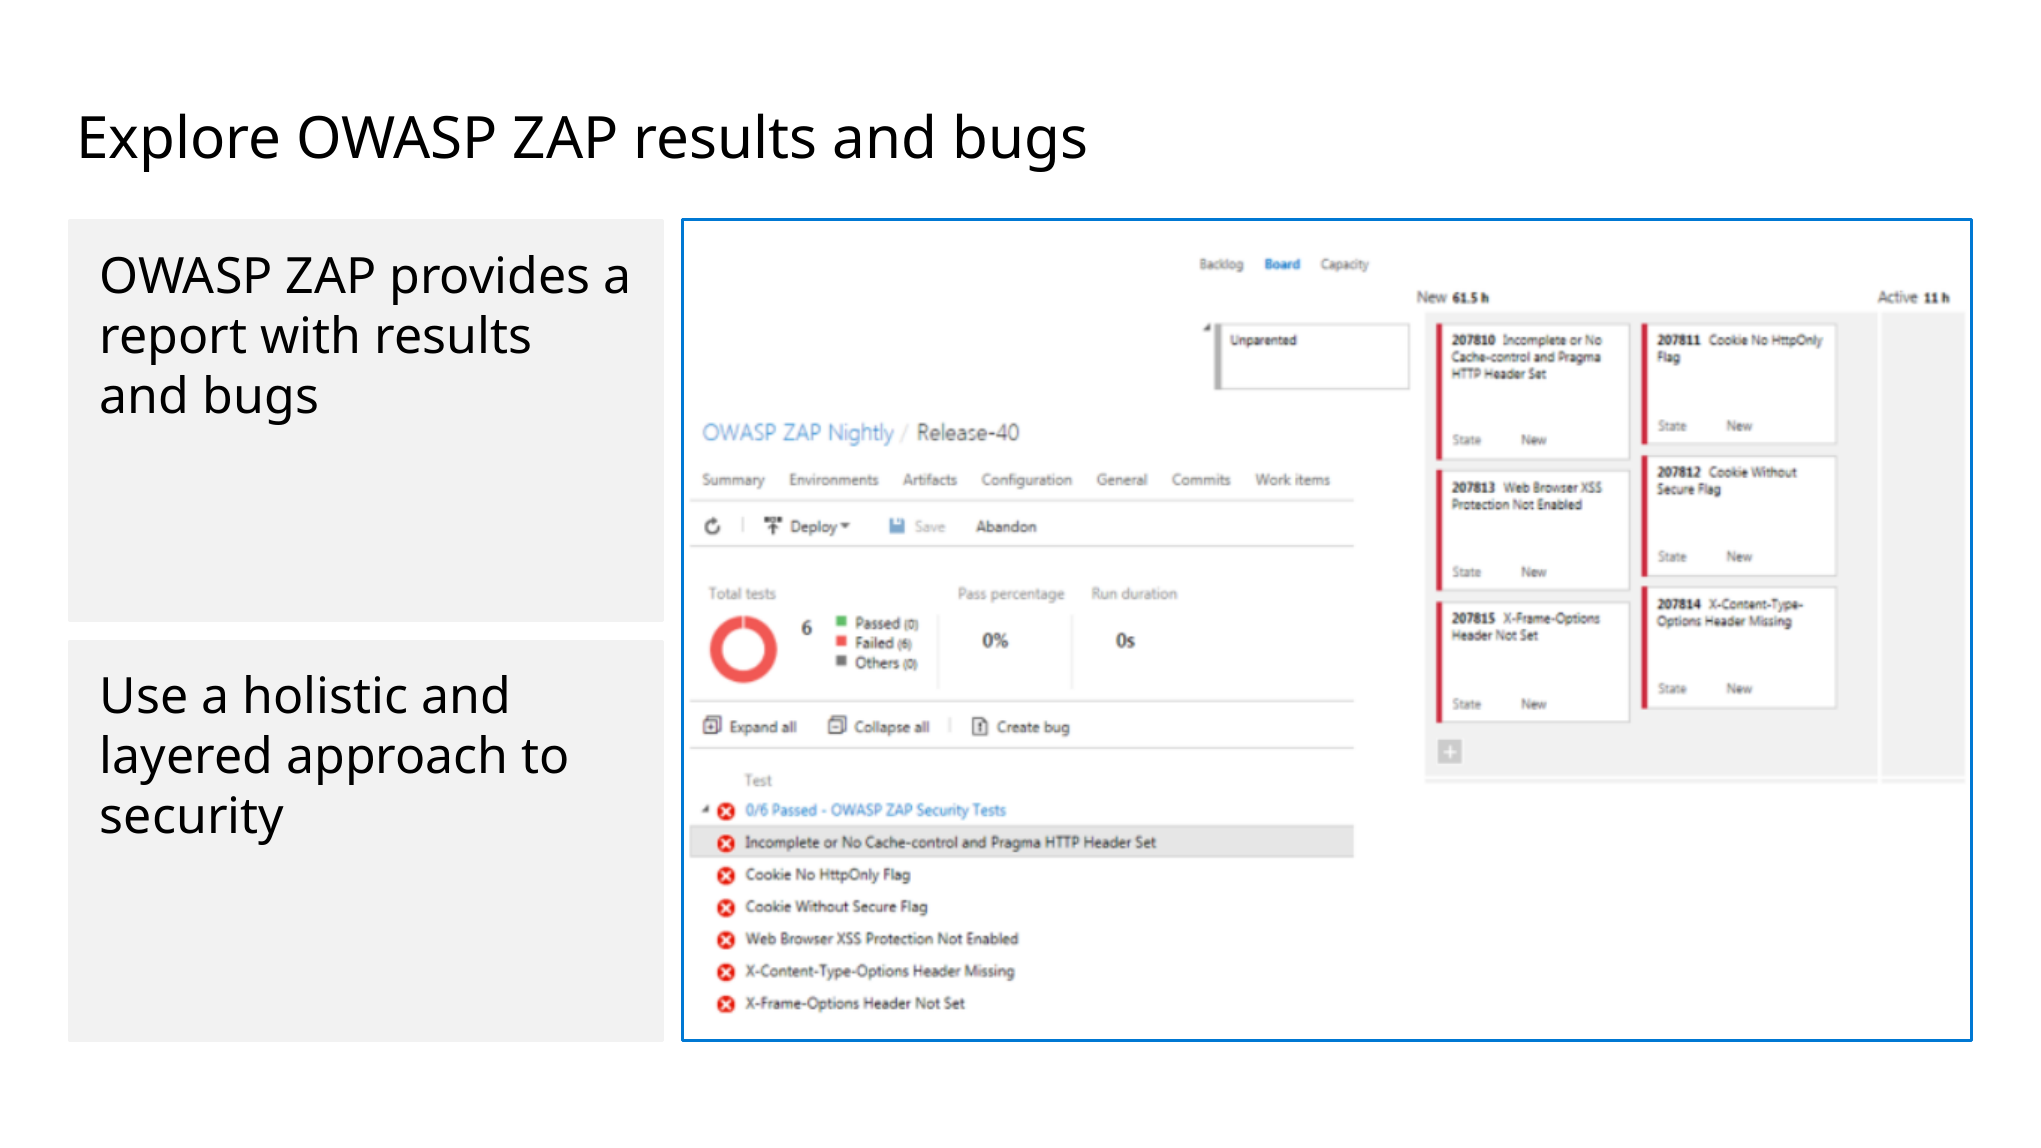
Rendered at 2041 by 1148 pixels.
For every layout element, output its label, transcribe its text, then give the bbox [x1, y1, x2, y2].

text_box Use a holistic and layered approach to security [69, 641, 663, 1041]
title Explore OWASP ZAP results and bugs [76, 103, 1969, 172]
text_box OWASP ZAP provides a report with results and bugs [69, 220, 663, 621]
picture [684, 220, 1971, 1040]
